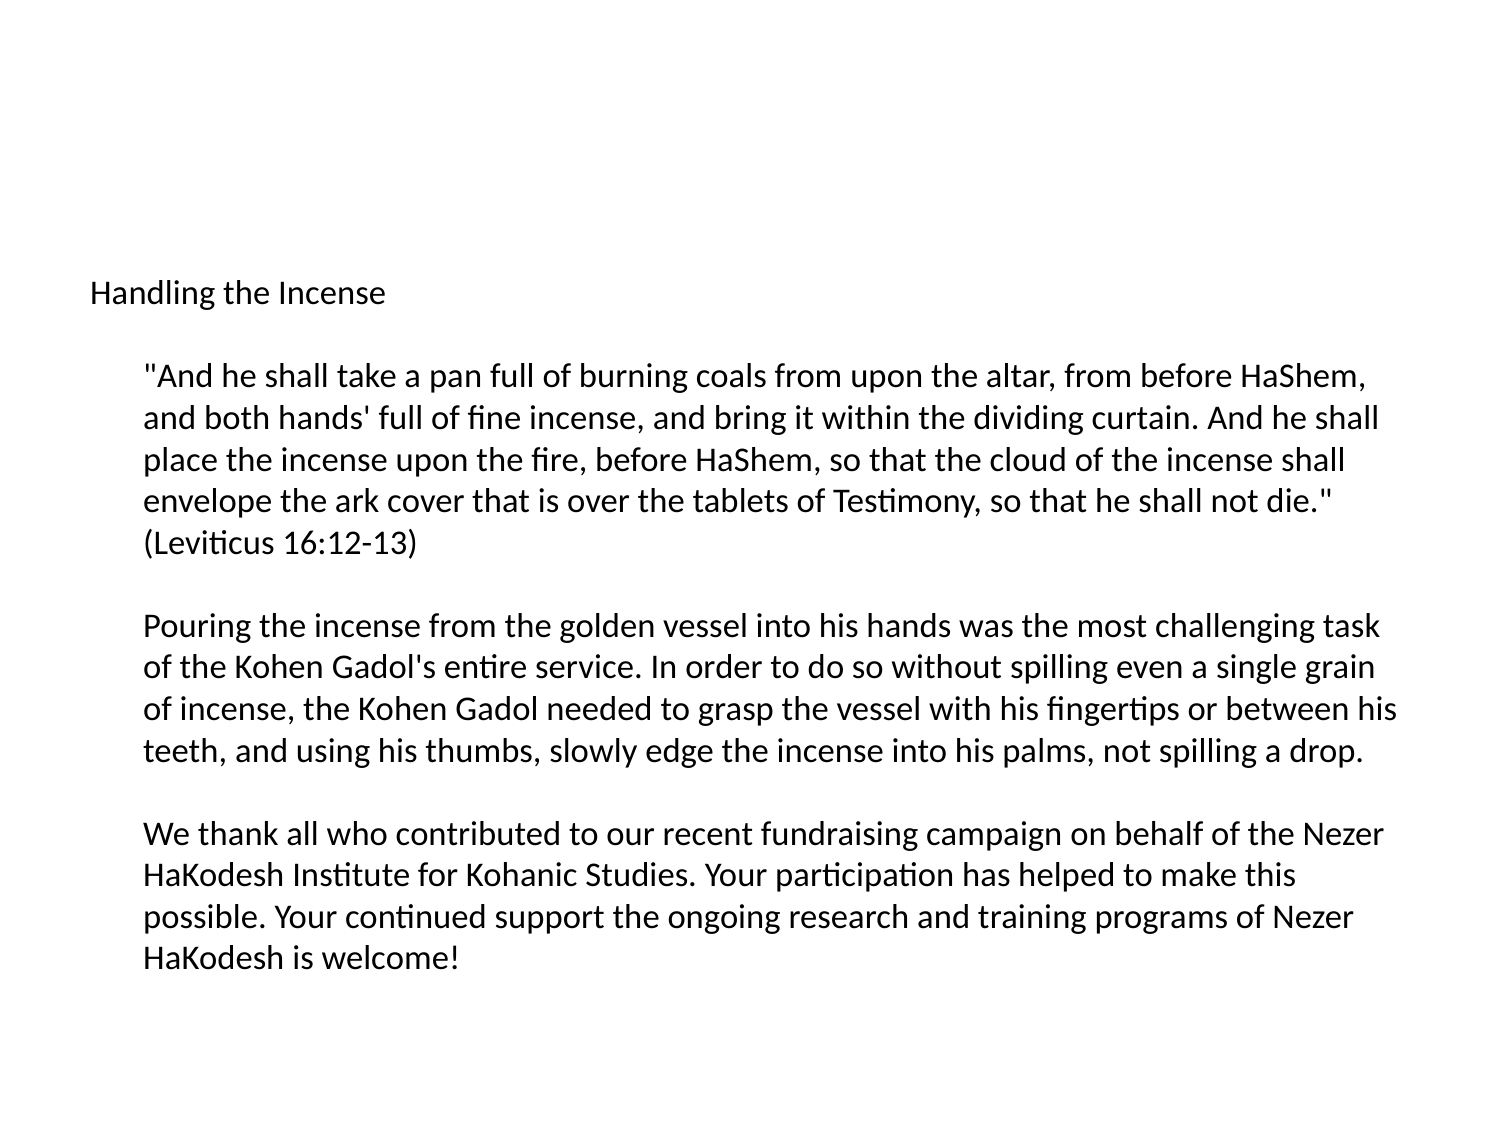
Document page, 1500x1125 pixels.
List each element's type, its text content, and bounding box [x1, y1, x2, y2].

list Handling the Incense "And he shall take a pan full of burning coals from upon the altar, from before HaShem, and both hands' full of fine incense, and bring it within the dividing curtain. And he shall place the incense upon the fire, before HaShem, so that the cloud of the incense shall envelope the ark cover that is over the tablets of Testimony, so that he shall not die." (Leviticus 16:12-13) Pouring the incense from the golden vessel into his hands was the most challenging task of the Kohen Gadol's entire service. In order to do so without spilling even a single grain of incense, the Kohen Gadol needed to grasp the vessel with his fingertips or between his teeth, and using his thumbs, slowly edge the incense into his palms, not spilling a drop. We thank all who contributed to our recent fundraising campaign on behalf of the Nezer HaKodesh Institute for Kohanic Studies. Your participation has helped to make this possible. Your continued support the ongoing research and training programs of Nezer HaKodesh is welcome! [75, 262, 1425, 1005]
